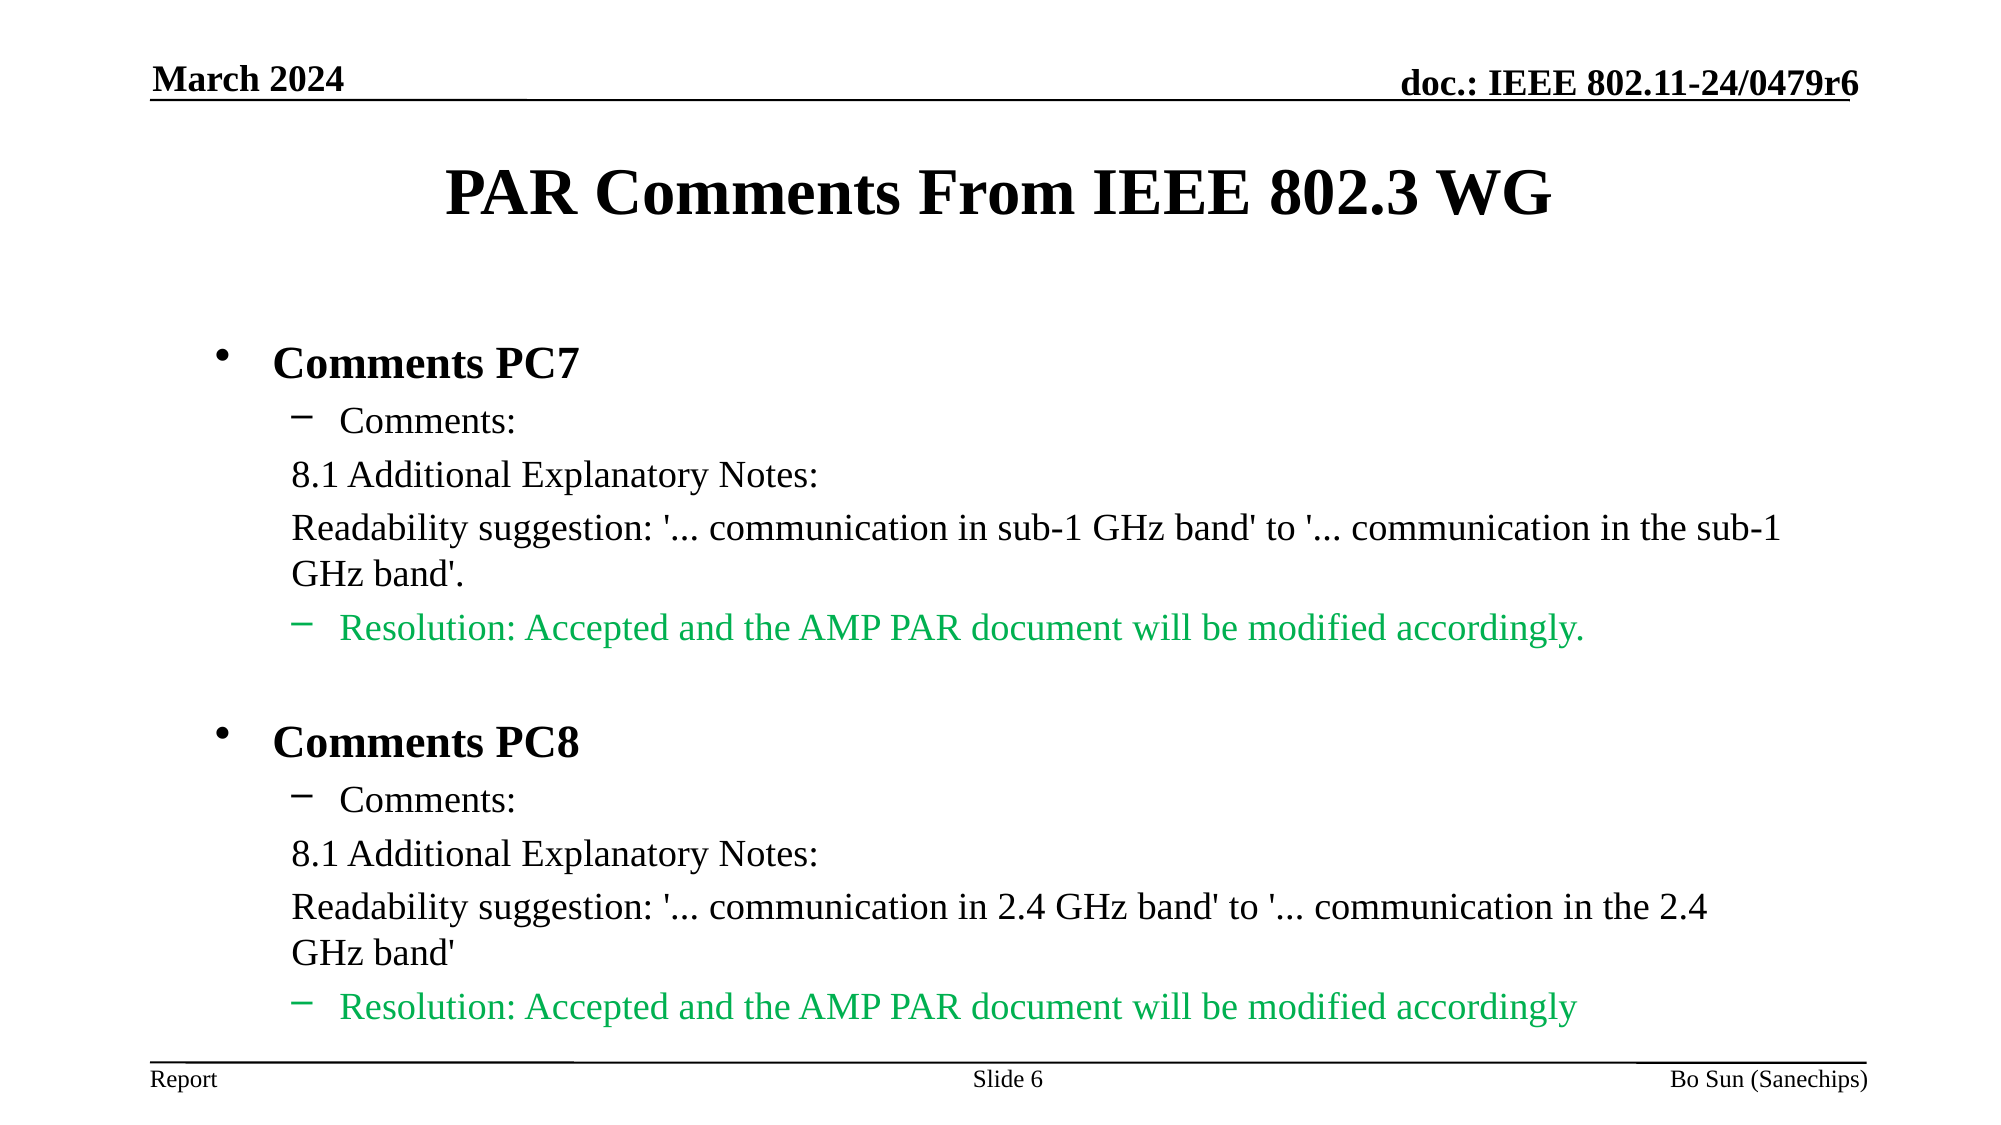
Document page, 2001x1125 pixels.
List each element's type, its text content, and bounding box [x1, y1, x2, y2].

text_box PAR Comments From IEEE 802.3 WG [200, 100, 1800, 276]
footer Bo Sun (Sanechips) [1171, 1061, 1869, 1093]
slide_number Slide 6 [949, 1061, 1067, 1123]
text_box Comments PC7 Comments: 8.1 Additional Explanatory Notes: Readability suggestion: '... communication in sub-1 GHz band' to '... communication in the sub-1 GHz band'. Resolution: Accepted and the AMP PAR document will be modified accordingly. Comments PC8 Comments: 8.1 Additional Explanatory Notes: Readability suggestion: '... communication in 2.4 GHz band' to '... communication in the 2.4 GHz band' Resolution: Accepted and the AMP PAR document will be modified accordingly [200, 324, 1800, 1039]
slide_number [152, 54, 563, 100]
